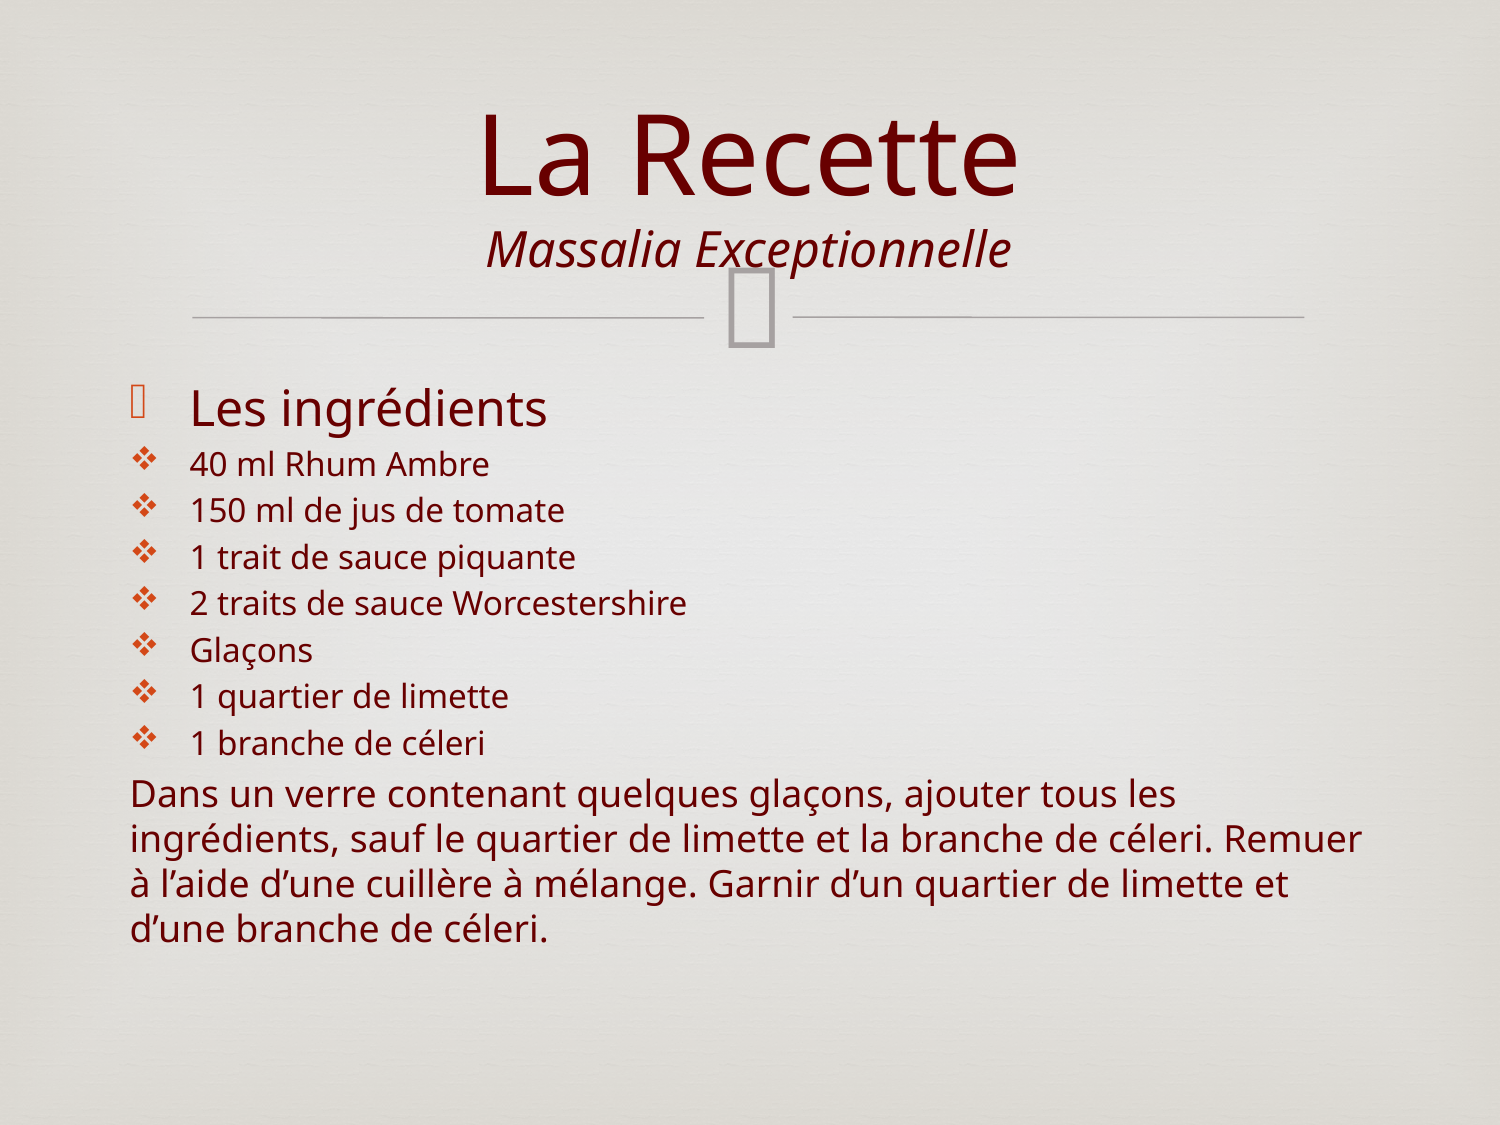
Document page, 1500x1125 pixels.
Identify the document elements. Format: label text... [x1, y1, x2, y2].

title La Recette Massalia Exceptionnelle [112, 93, 1386, 267]
list Les ingrédients 40 ml Rhum Ambre 150 ml de jus de tomate 1 trait de sauce piquante 2 traits de sauce Worcestershire Glaçons 1 quartier de limette 1 branche de céleri Dans un verre contenant quelques glaçons, ajouter tous les ingrédients, sauf le quartier de limette et la branche de céleri. Remuer à l’aide d’une cuillère à mélange. Garnir d’un quartier de limette et d’une branche de céleri. [114, 368, 1386, 1006]
